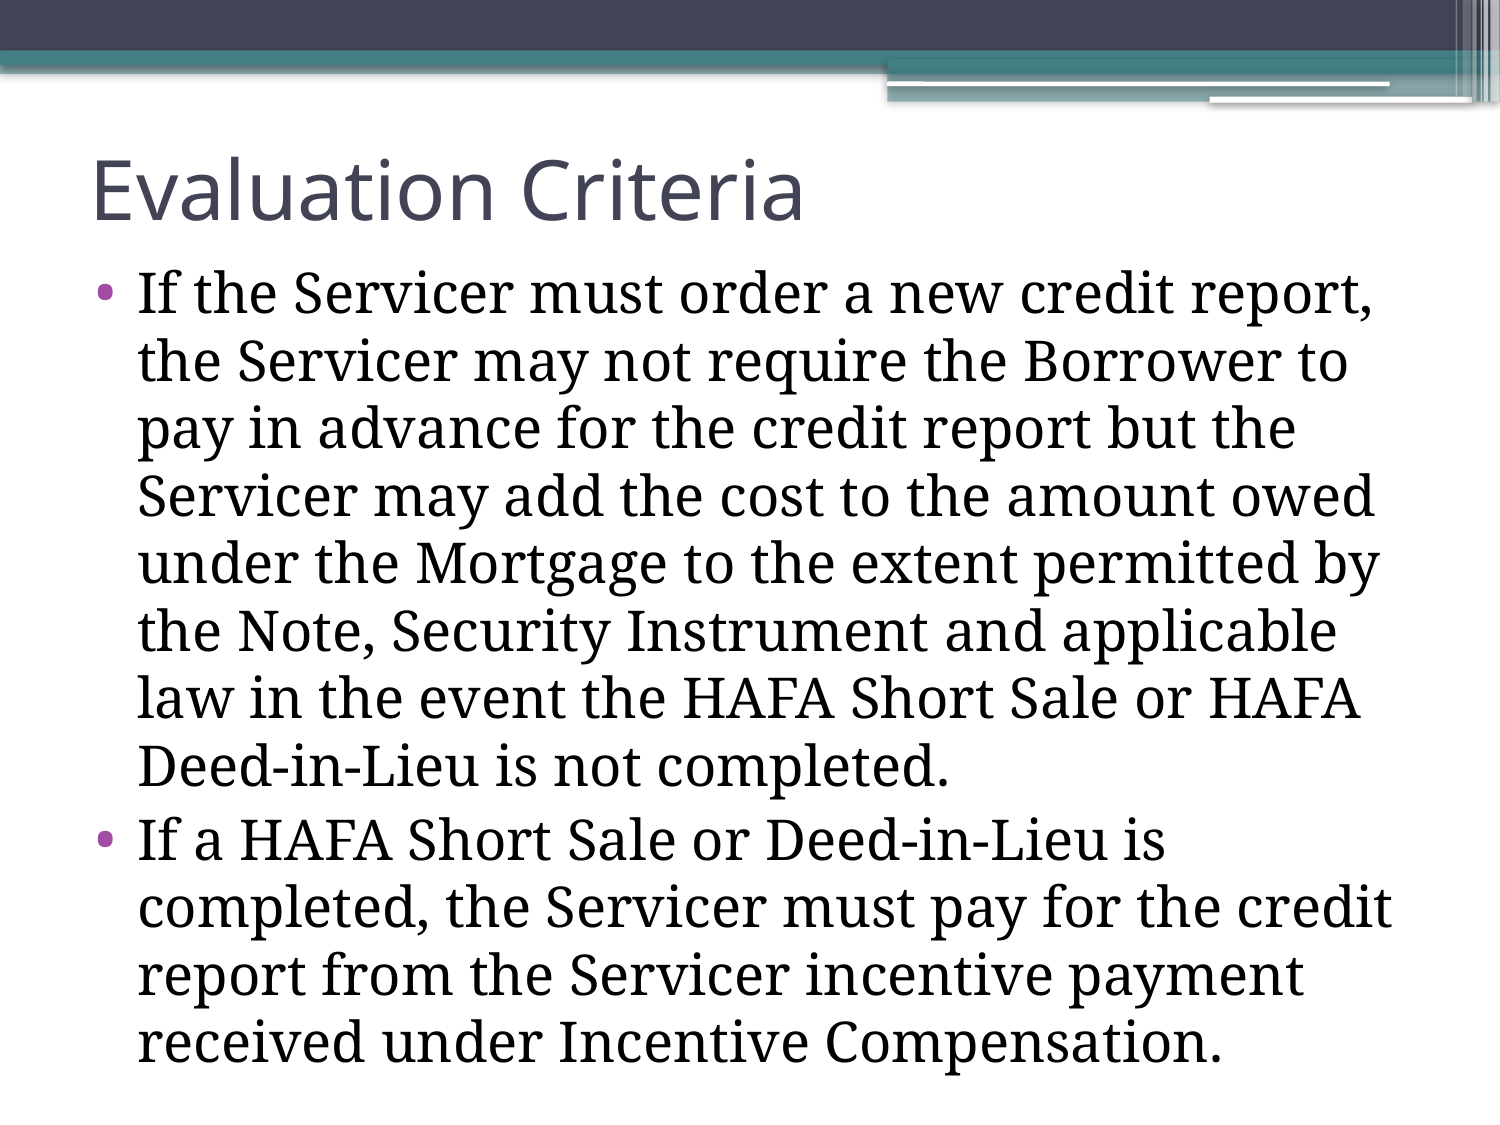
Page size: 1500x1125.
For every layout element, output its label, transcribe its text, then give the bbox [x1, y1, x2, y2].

list If the Servicer must order a new credit report, the Servicer may not require the Borrower to pay in advance for the credit report but the Servicer may add the cost to the amount owed under the Mortgage to the extent permitted by the Note, Security Instrument and applicable law in the event the HAFA Short Sale or HAFA Deed-in-Lieu is not completed. If a HAFA Short Sale or Deed-in-Lieu is completed, the Servicer must pay for the credit report from the Servicer incentive payment received under Incentive Compensation. [62, 249, 1413, 1018]
title Evaluation Criteria [75, 99, 1425, 275]
